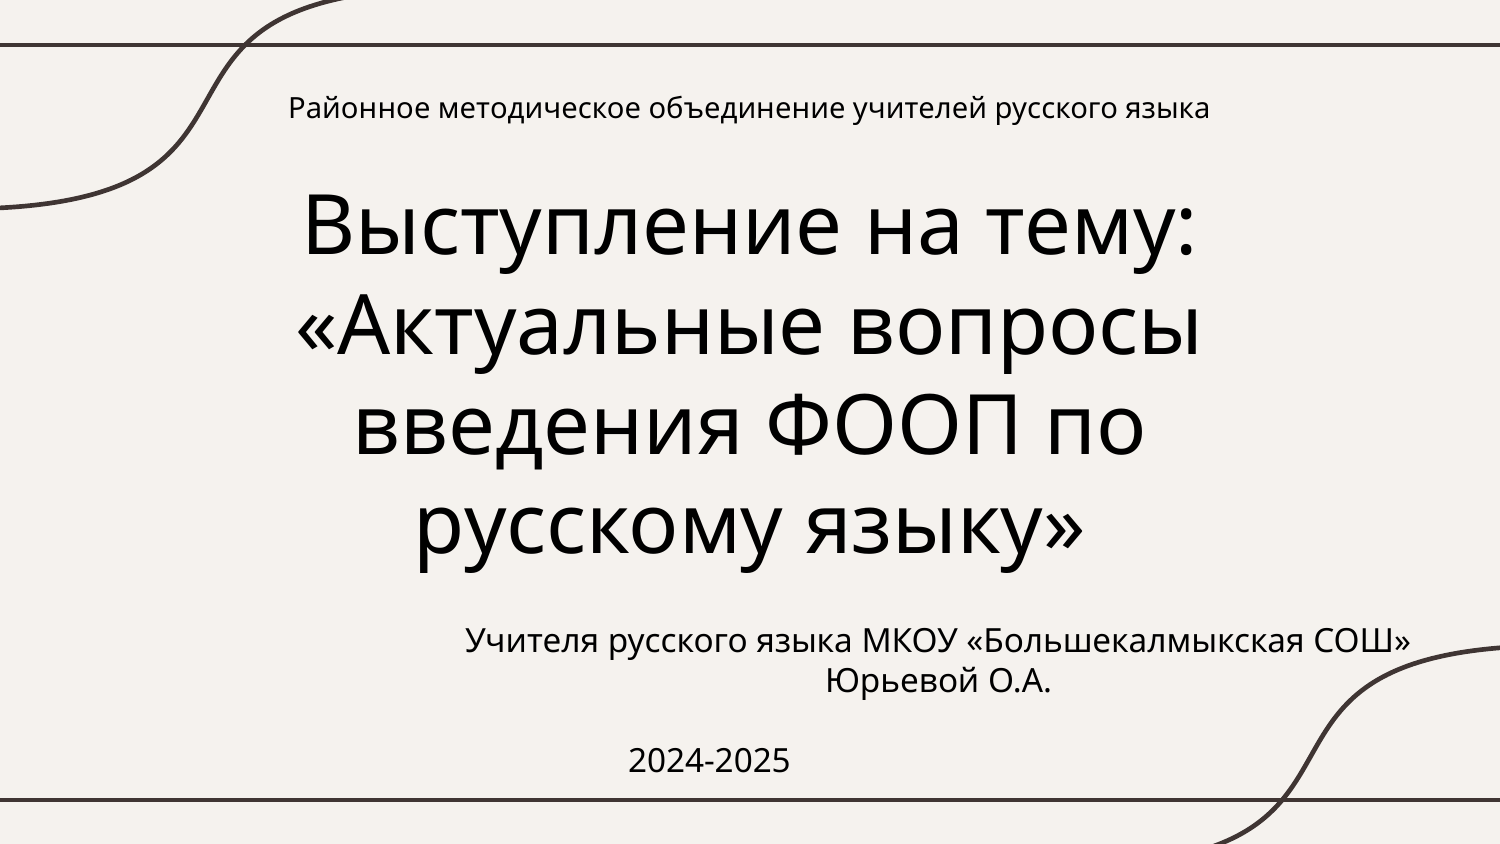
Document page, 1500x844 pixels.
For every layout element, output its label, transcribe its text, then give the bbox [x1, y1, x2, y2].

text_box Районное методическое объединение учителей русского языка [273, 81, 1227, 132]
subtitle Учителя русского языка МКОУ «Большекалмыкская СОШ» Юрьевой О.А. 2024-2025 [359, 604, 1500, 677]
title Выступление на тему: «Актуальные вопросы введения ФООП по русскому языку» [170, 166, 1330, 586]
